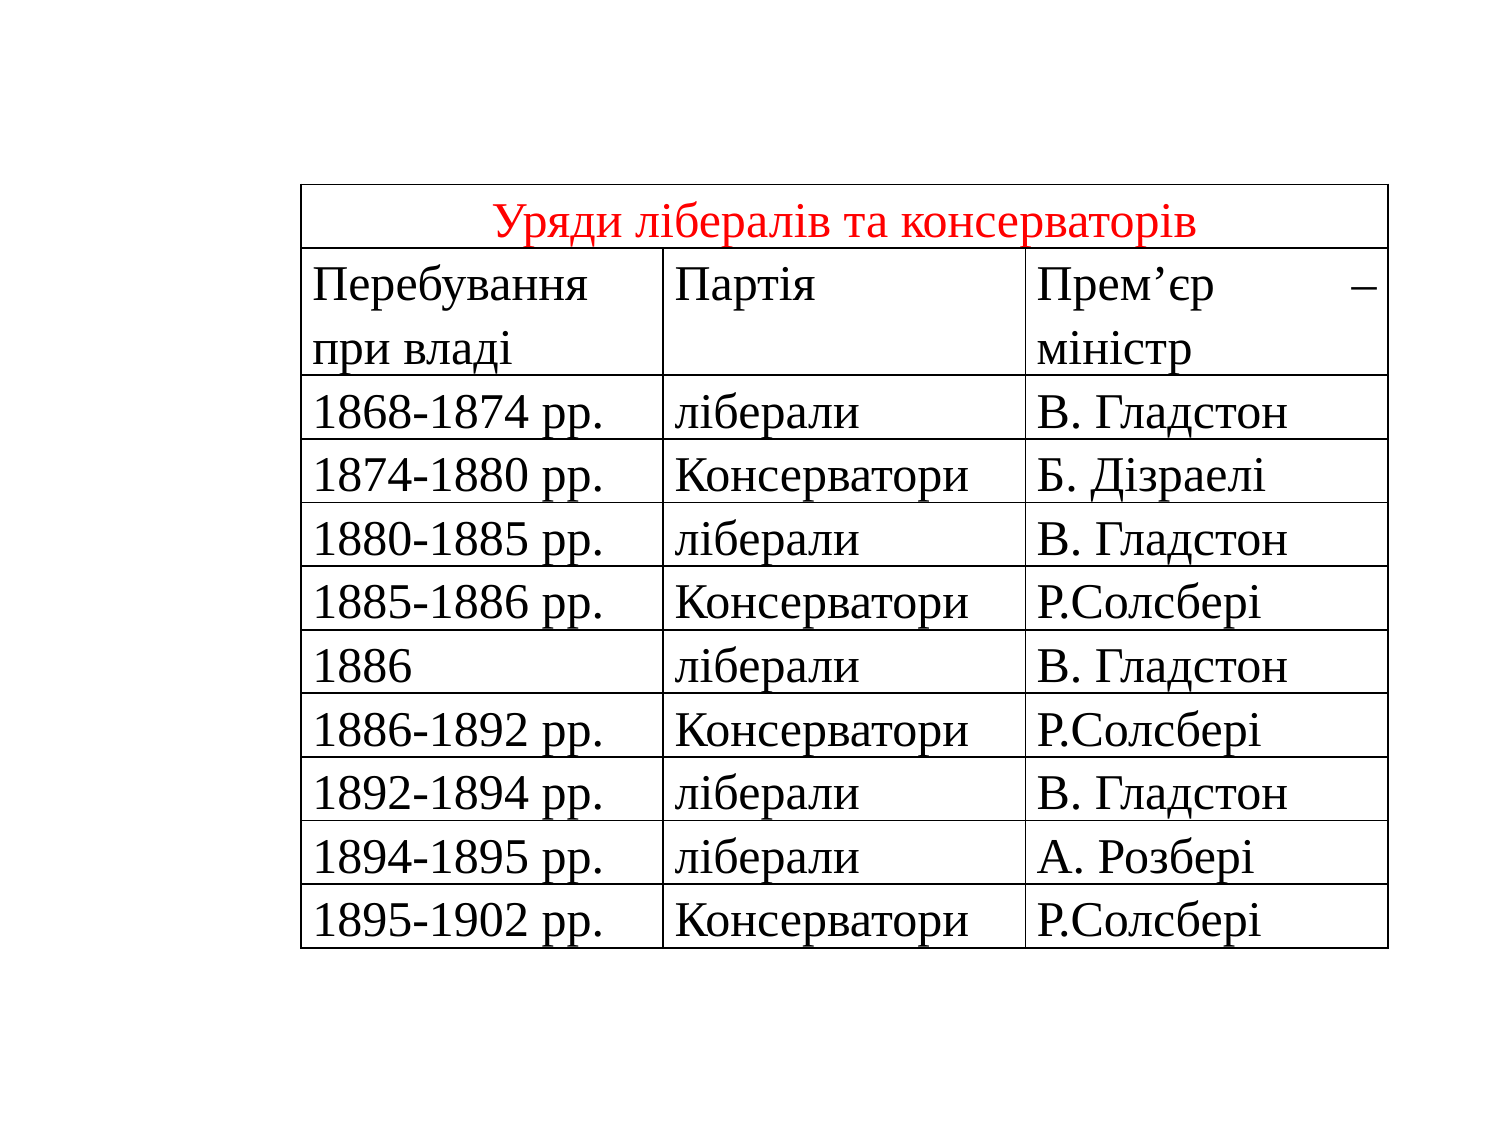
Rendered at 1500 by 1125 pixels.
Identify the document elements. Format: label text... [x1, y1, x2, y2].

table_cell ліберали [664, 758, 1025, 820]
table_cell Р.Солсбері [1026, 567, 1387, 629]
table_cell Р.Солсбері [1026, 694, 1387, 756]
table_cell 1892-1894 рр. [302, 758, 662, 820]
table_cell Перебування при владі [302, 249, 662, 374]
table_cell 1868-1874 рр. [302, 376, 662, 438]
table_header Уряди лібералів та консерваторів [302, 185, 1387, 247]
table_cell Консерватори [664, 694, 1025, 756]
table_cell 1885-1886 рр. [302, 567, 662, 629]
table_cell В. Гладстон [1026, 376, 1387, 438]
table_cell А. Розбері [1026, 821, 1387, 883]
table_cell ліберали [664, 631, 1025, 692]
table_cell ліберали [664, 519, 1025, 565]
table_cell В. Гладстон [1026, 519, 1387, 565]
table_cell В. Гладстон [1026, 758, 1387, 820]
table_cell Р.Солсбері [1026, 885, 1387, 947]
table_cell Партія [664, 249, 1025, 374]
table_cell ліберали [664, 821, 1025, 883]
table_cell 1886-1892 рр. [302, 694, 662, 756]
table_cell Консерватори [664, 567, 1025, 629]
table_cell Прем’єр – міністр [1026, 249, 1387, 374]
text_box [251, 443, 1500, 519]
table_cell В. Гладстон [1026, 631, 1387, 692]
table_cell 1894-1895 рр. [302, 821, 662, 883]
table_cell 1886 [302, 631, 662, 692]
table_cell ліберали [664, 376, 1025, 438]
table_cell Консерватори [664, 885, 1025, 947]
table_cell 1880-1885 рр. [302, 519, 662, 565]
table_cell 1895-1902 рр. [302, 885, 662, 947]
